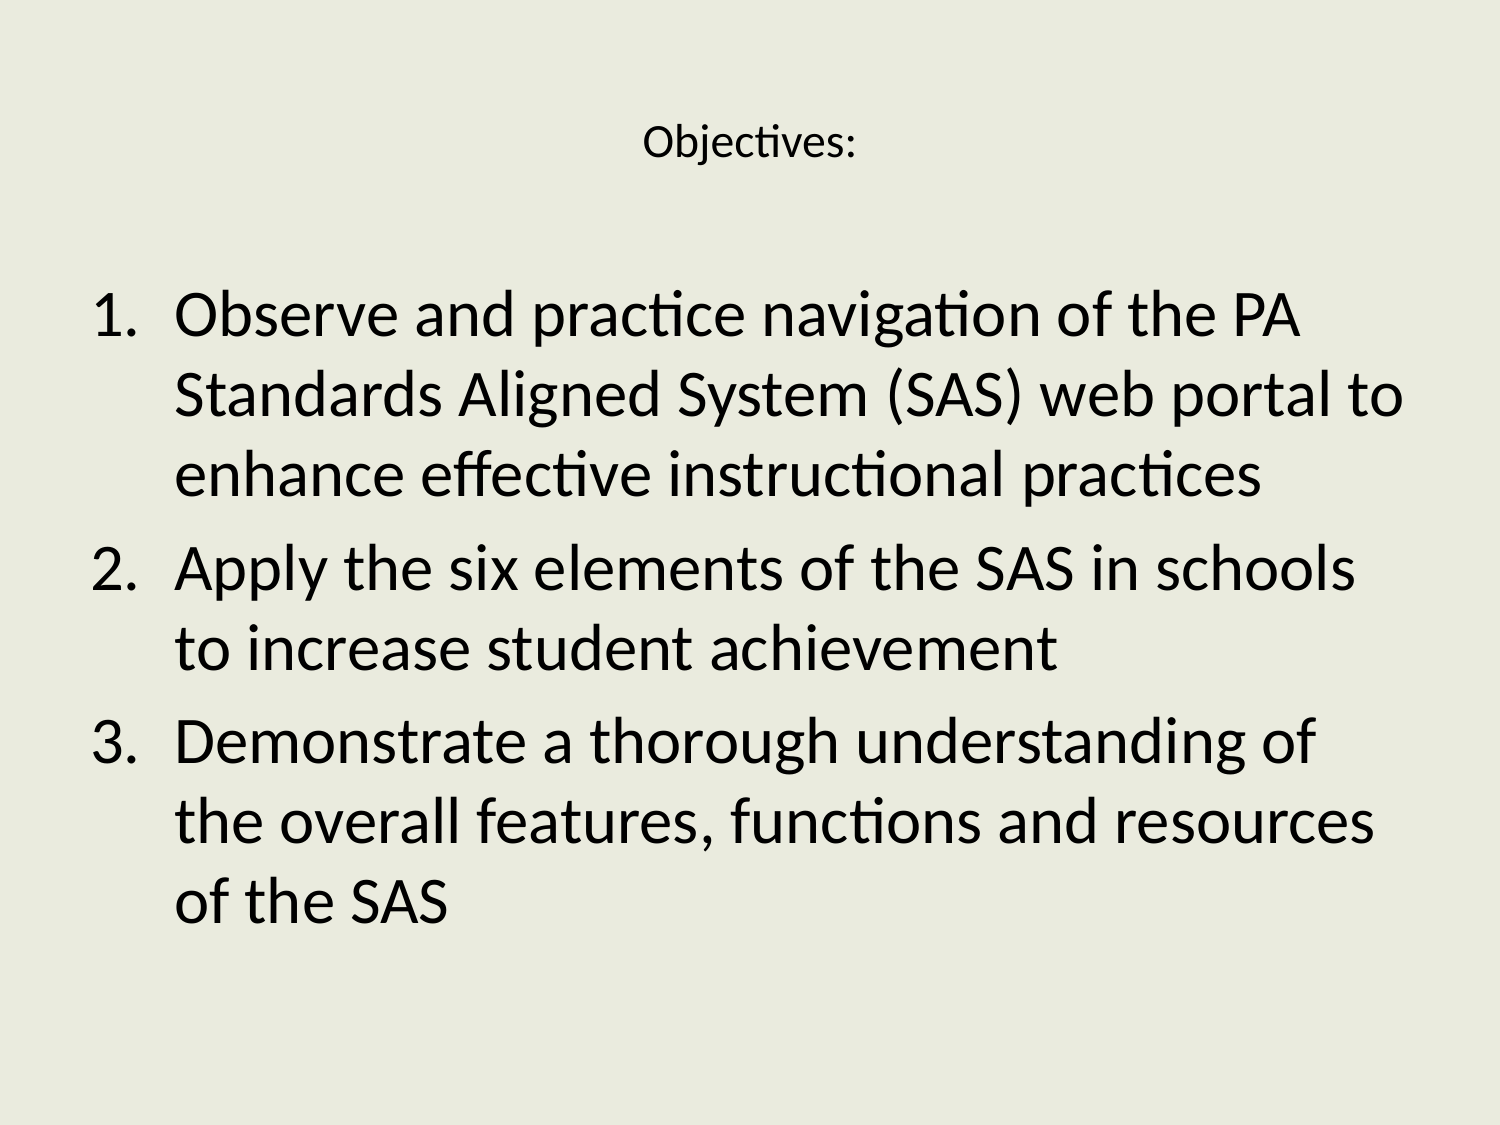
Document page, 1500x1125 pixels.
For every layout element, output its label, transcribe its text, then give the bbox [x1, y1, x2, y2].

list Observe and practice navigation of the PA Standards Aligned System (SAS) web portal to enhance effective instructional practices Apply the six elements of the SAS in schools to increase student achievement Demonstrate a thorough understanding of the overall features, functions and resources of the SAS [75, 262, 1425, 1005]
title Objectives: [75, 45, 1425, 233]
